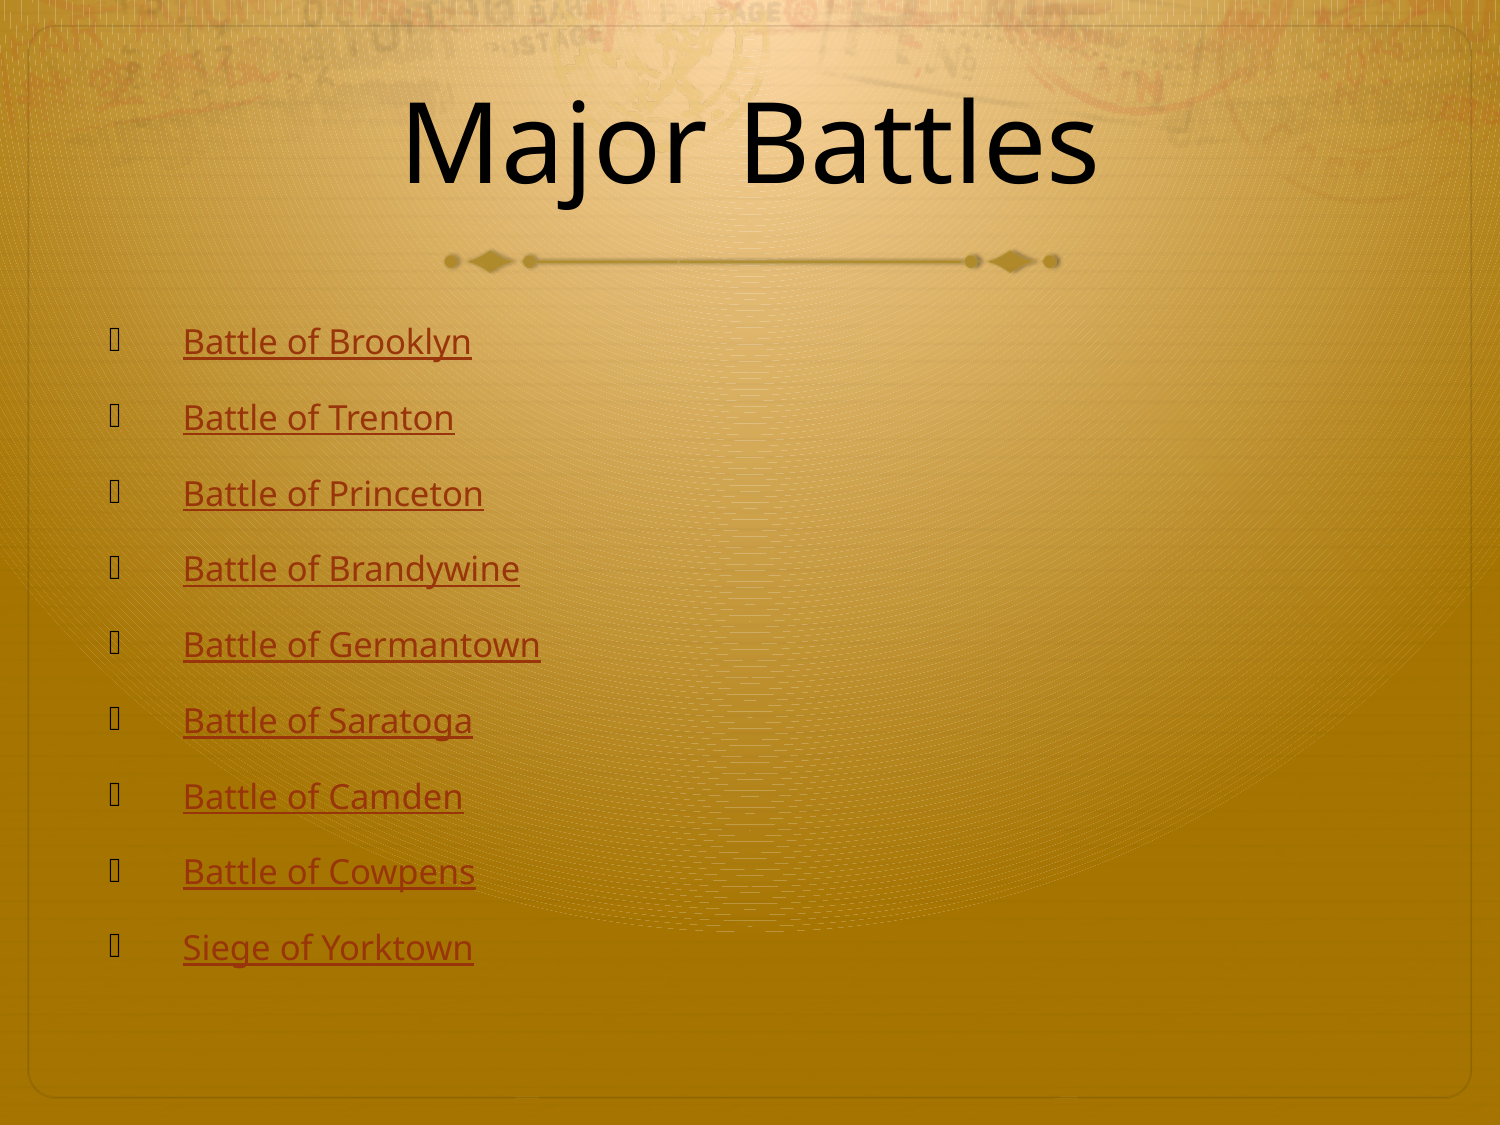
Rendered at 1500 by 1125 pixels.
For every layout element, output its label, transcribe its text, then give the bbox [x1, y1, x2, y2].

picture [0, 0, 1500, 1125]
title Major Battles [93, 45, 1407, 233]
list Battle of Brooklyn Battle of Trenton Battle of Princeton Battle of Brandywine Battle of Germantown Battle of Saratoga Battle of Camden Battle of Cowpens Siege of Yorktown [93, 312, 1407, 988]
